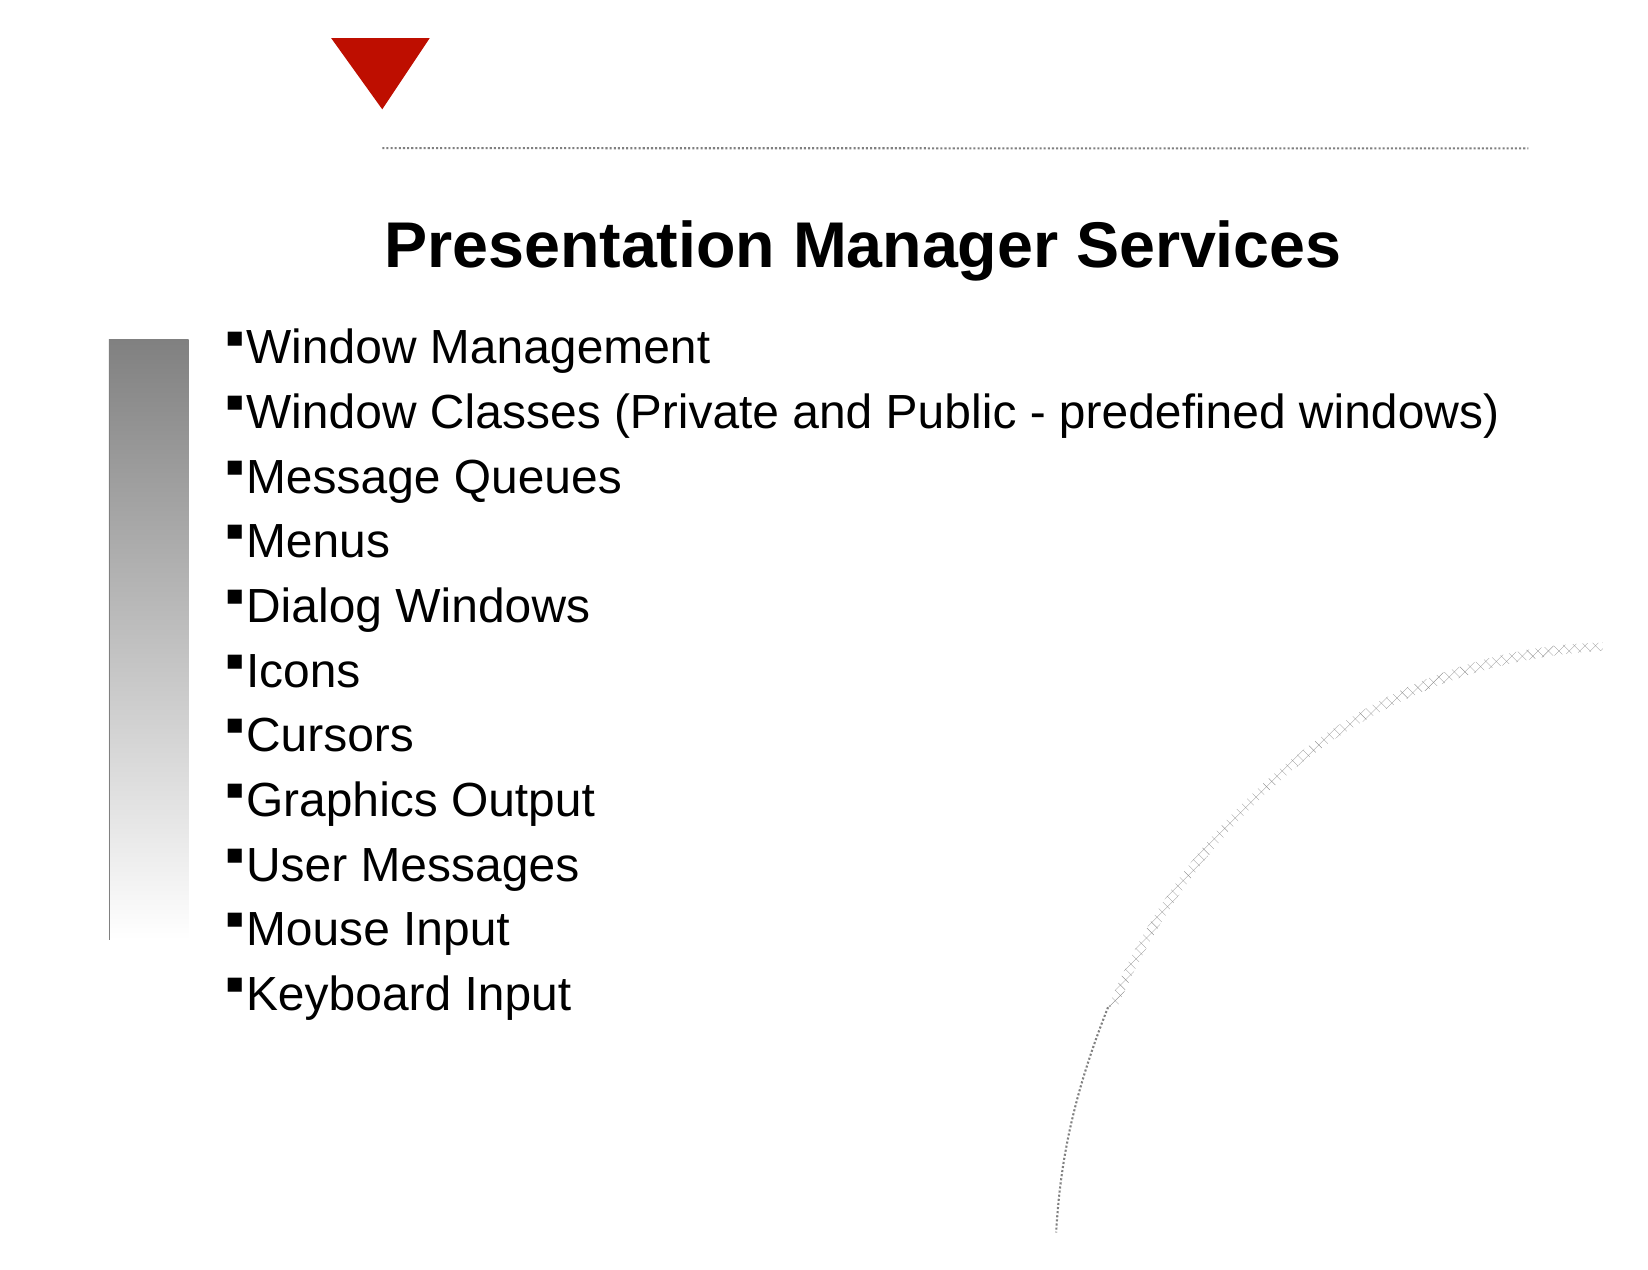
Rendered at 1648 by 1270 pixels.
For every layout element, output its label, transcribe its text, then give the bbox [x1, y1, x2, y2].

text_box Window Management Window Classes (Private and Public - predefined windows) Message Queues Menus Dialog Windows Icons Cursors Graphics Output User Messages Mouse Input Keyboard Input [223, 315, 1532, 1021]
text_box Presentation Manager Services [384, 202, 1538, 281]
